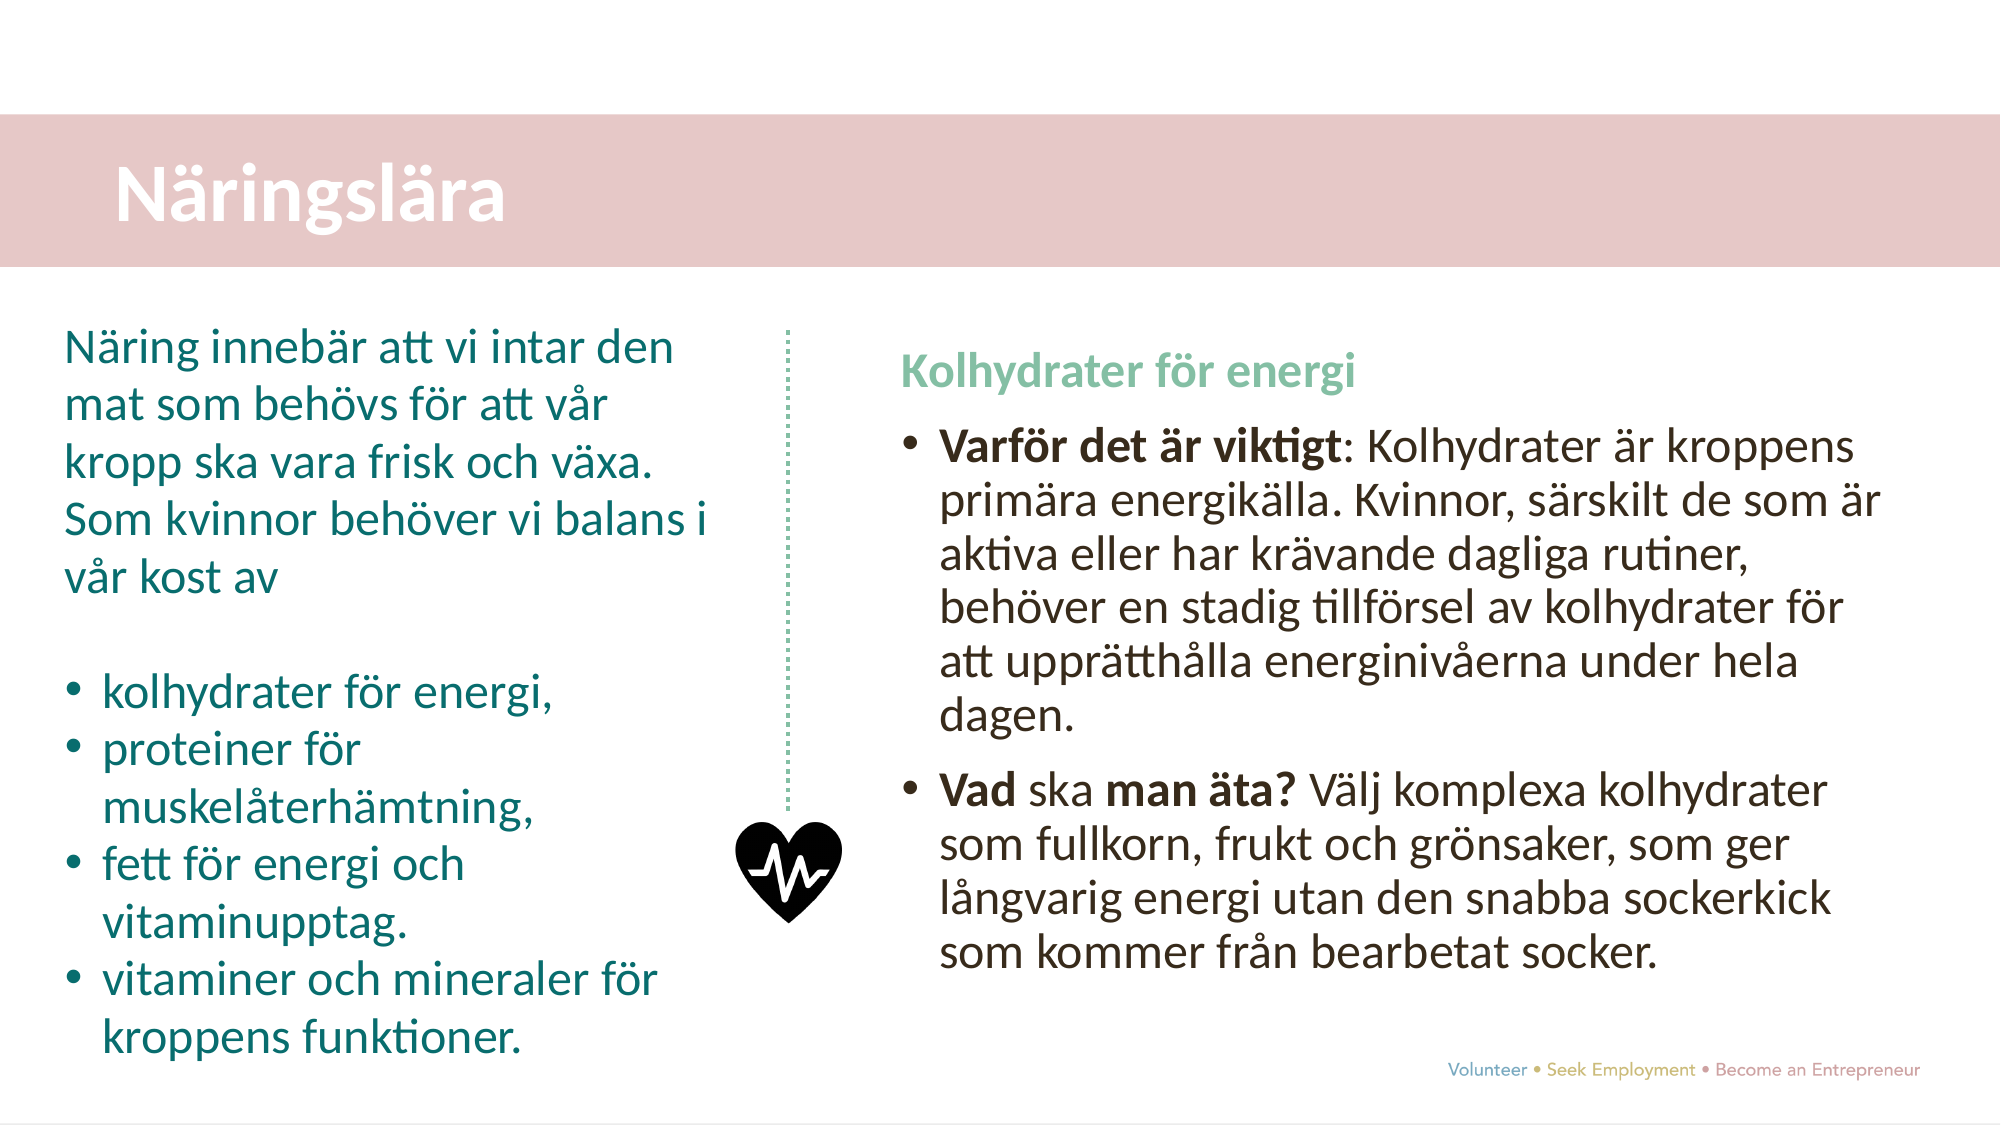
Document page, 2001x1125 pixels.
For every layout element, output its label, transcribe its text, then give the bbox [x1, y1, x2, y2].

text_box [0, 113, 2000, 268]
picture [713, 797, 864, 948]
text_box Näringslära [99, 147, 1312, 290]
text_box Kolhydrater för energi Varför det är viktigt: Kolhydrater är kroppens primära energikälla. Kvinnor, särskilt de som är aktiva eller har krävande dagliga rutiner, behöver en stadig tillförsel av kolhydrater för att upprätthålla energinivåerna under hela dagen. Vad ska man äta? Välj komplexa kolhydrater som fullkorn, frukt och grönsaker, som ger långvarig energi utan den snabba sockerkick som kommer från bearbetat socker. [886, 336, 1922, 961]
text_box Näring innebär att vi intar den mat som behövs för att vår kropp ska vara frisk och växa. Som kvinnor behöver vi balans i vår kost av kolhydrater för energi, proteiner för muskelåterhämtning, fett för energi och vitaminupptag. vitaminer och mineraler för kroppens funktioner. [50, 308, 735, 933]
picture [1418, 1046, 1971, 1103]
